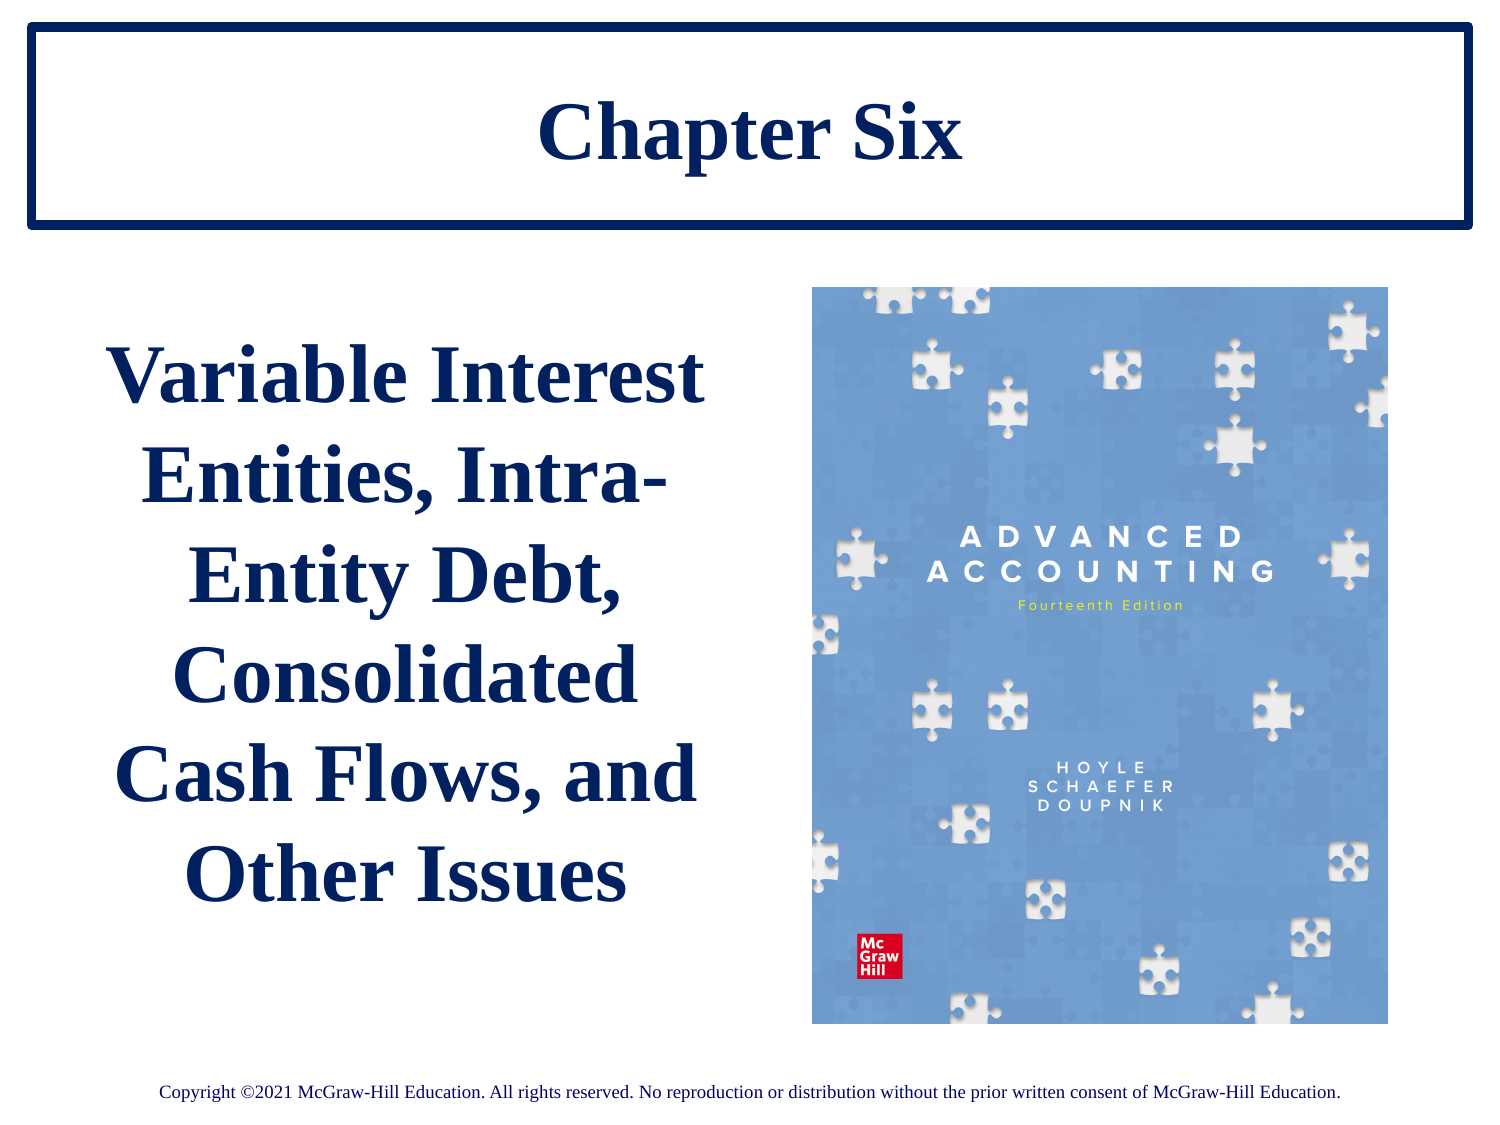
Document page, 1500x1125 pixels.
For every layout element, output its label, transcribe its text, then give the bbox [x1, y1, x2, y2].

text_box Copyright ©2021 McGraw-Hill Education. All rights reserved. No reproduction or distribution without the prior written consent of McGraw-Hill Education. [76, 1072, 1424, 1110]
picture [812, 287, 1388, 1024]
text_box Variable Interest Entities, Intra-Entity Debt, Consolidated Cash Flows, and Other Issues [86, 287, 725, 950]
title Chapter Six [27, 22, 1473, 230]
